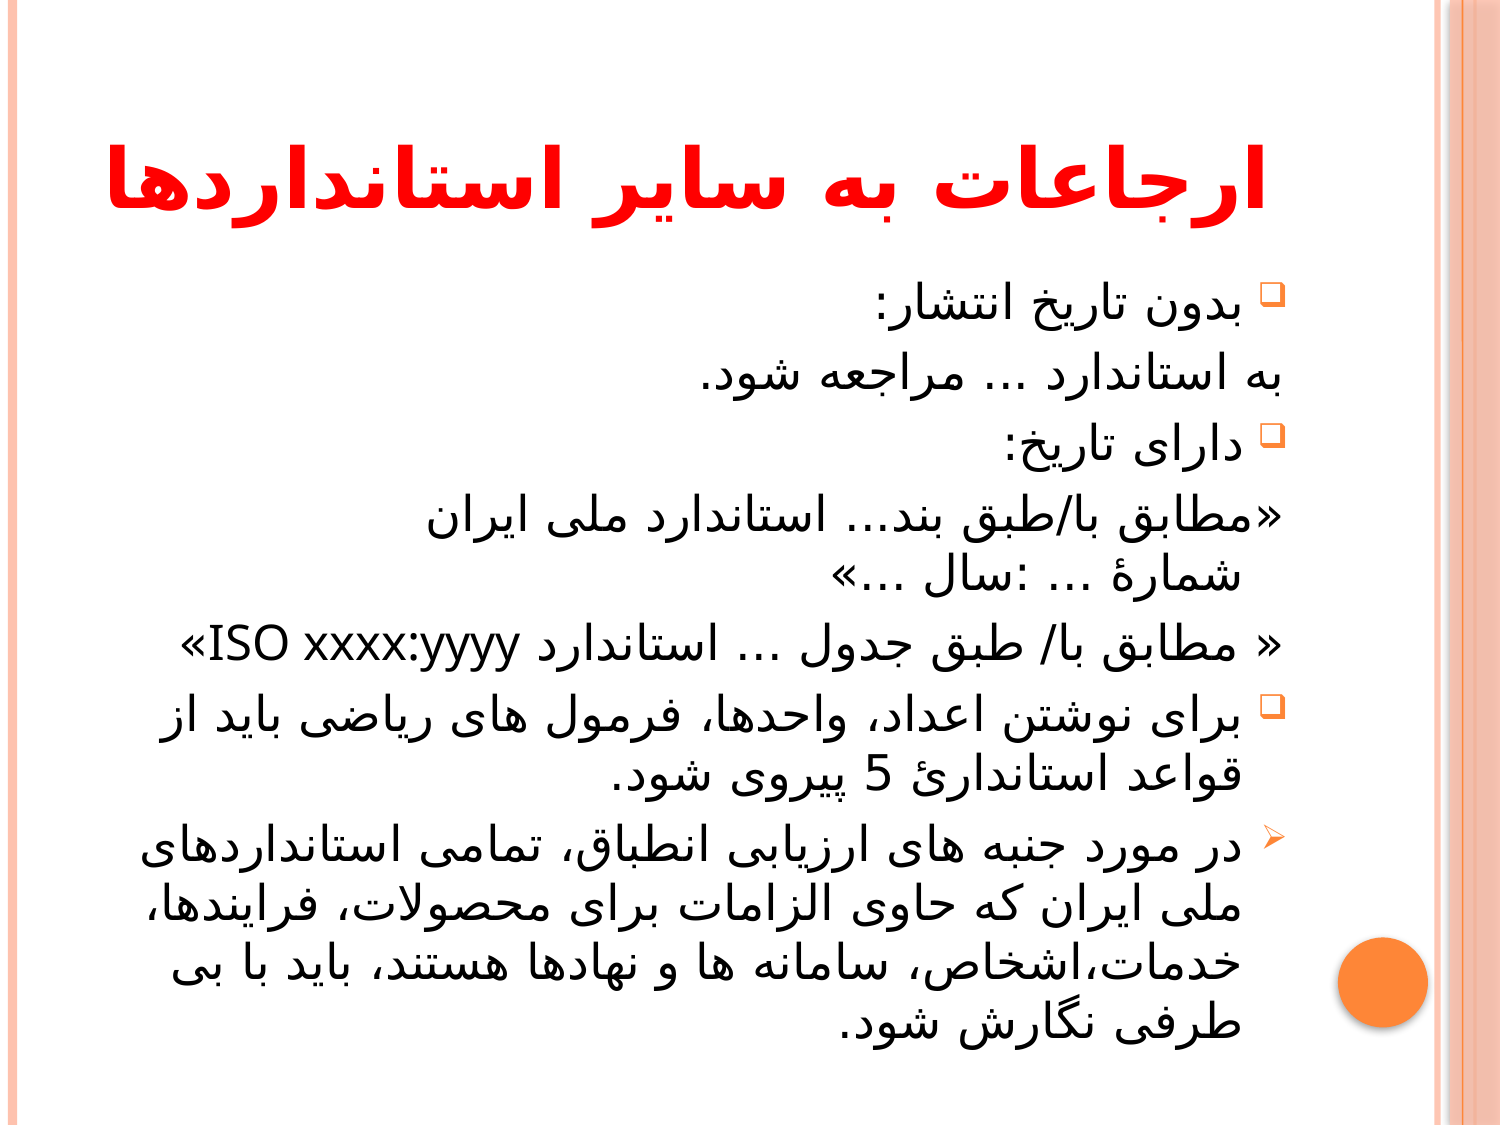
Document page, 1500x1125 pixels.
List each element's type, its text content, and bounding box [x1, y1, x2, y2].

list بدون تاریخ انتشار: به استاندارد ... مراجعه شود. دارای تاریخ: «مطابق با/طبق بند... استاندارد ملی ایران شمارۀ ... :سال ...» « مطابق با/ طبق جدول ... استاندارد ISO xxxx:yyyy» برای نوشتن اعداد، واحدها، فرمول های ریاضی باید از قواعد استاندارئ 5 پیروی شود. در مورد جنبه های ارزیابی انطباق، تمامی استانداردهای ملی ایران که حاوی الزامات برای محصولات، فرایندها، خدمات،اشخاص، سامانه ها و نهادها هستند، باید با بی طرفی نگارش شود. [75, 262, 1300, 1062]
title ارجاعات به سایر استانداردها [75, 45, 1300, 233]
